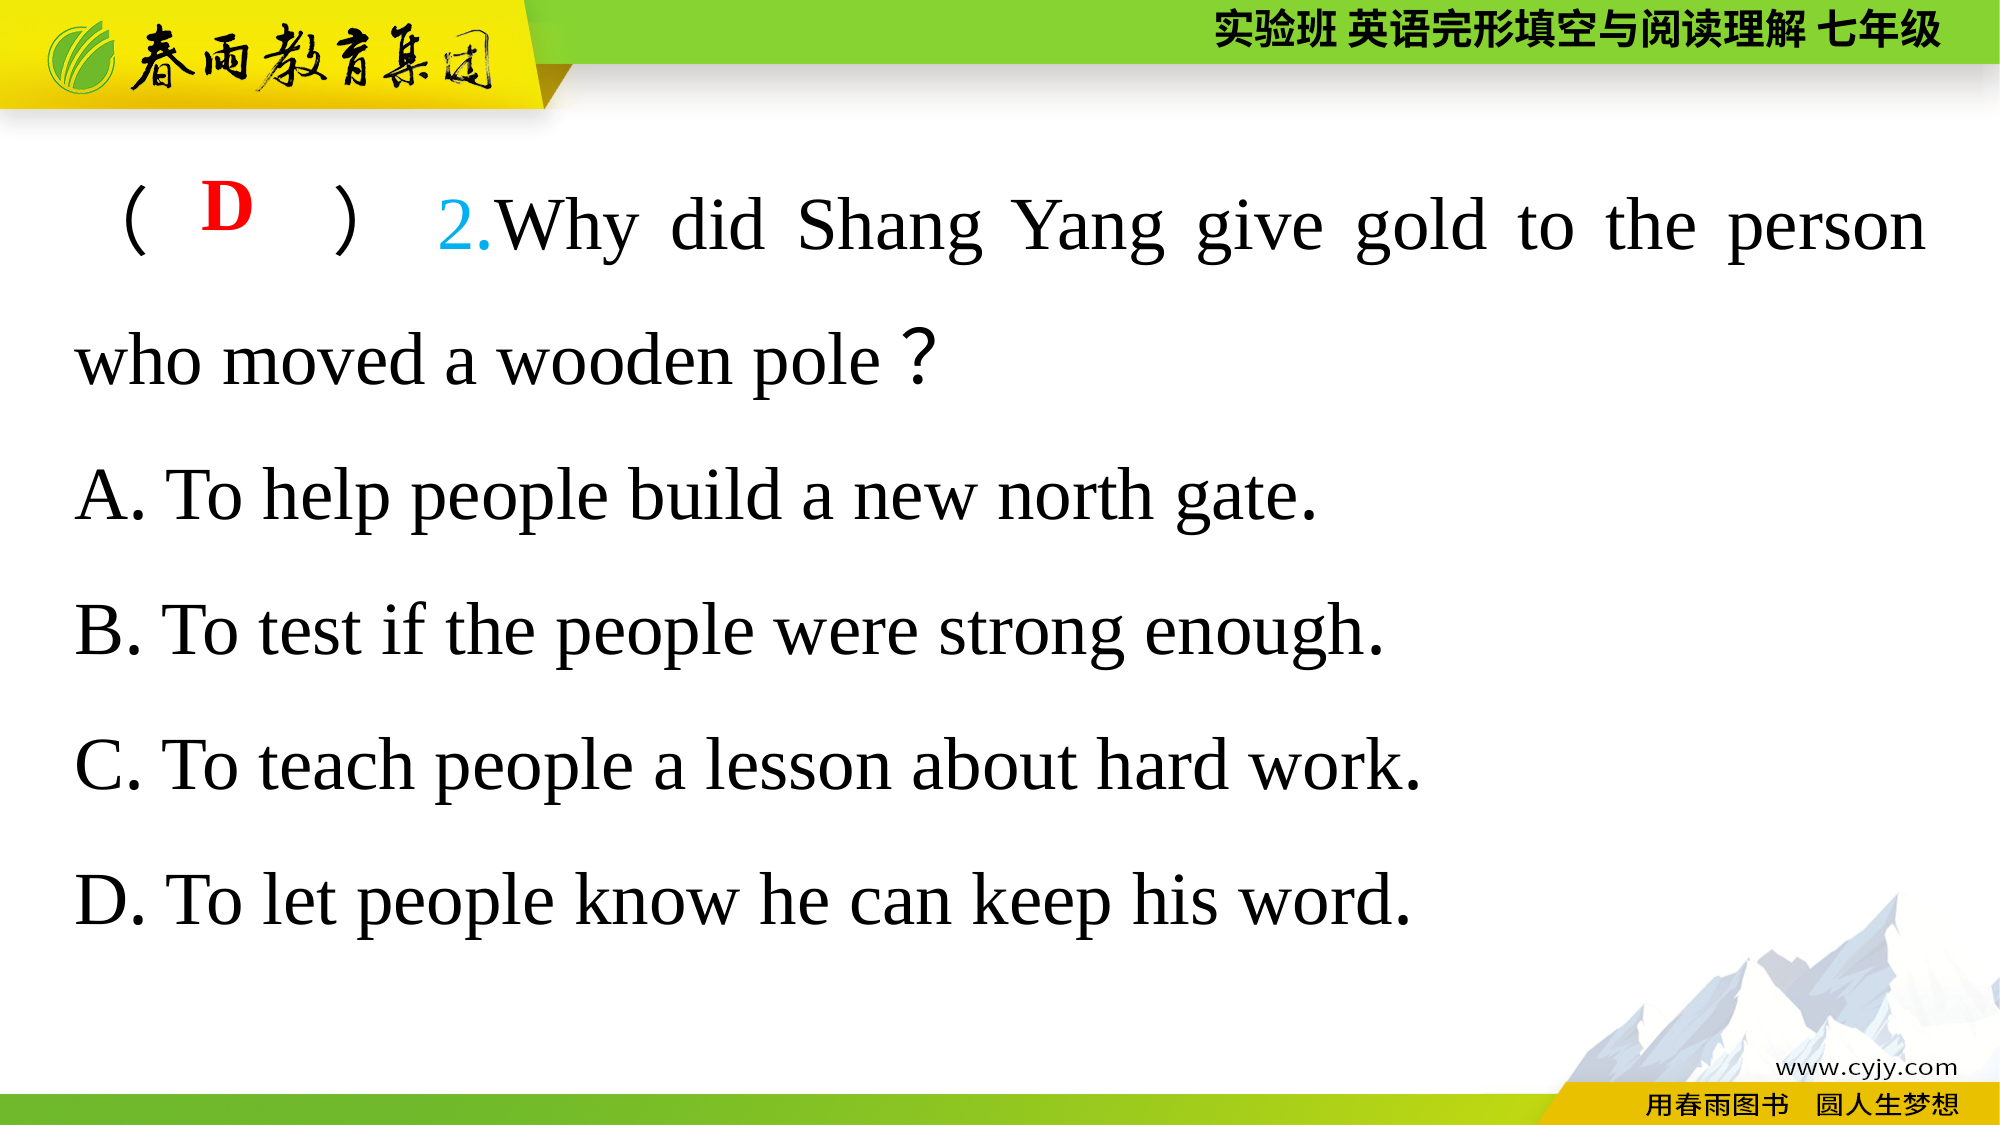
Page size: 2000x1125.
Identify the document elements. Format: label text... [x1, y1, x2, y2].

text_box D [186, 148, 271, 253]
picture [0, 0, 2000, 1125]
list （ ）2.Why did Shang Yang give gold to the person who moved a wooden pole？ A. To help people build a new north gate. B. To test if the people were strong enough. C. To teach people a lesson about hard work. D. To let people know he can keep his word. [59, 122, 1944, 956]
